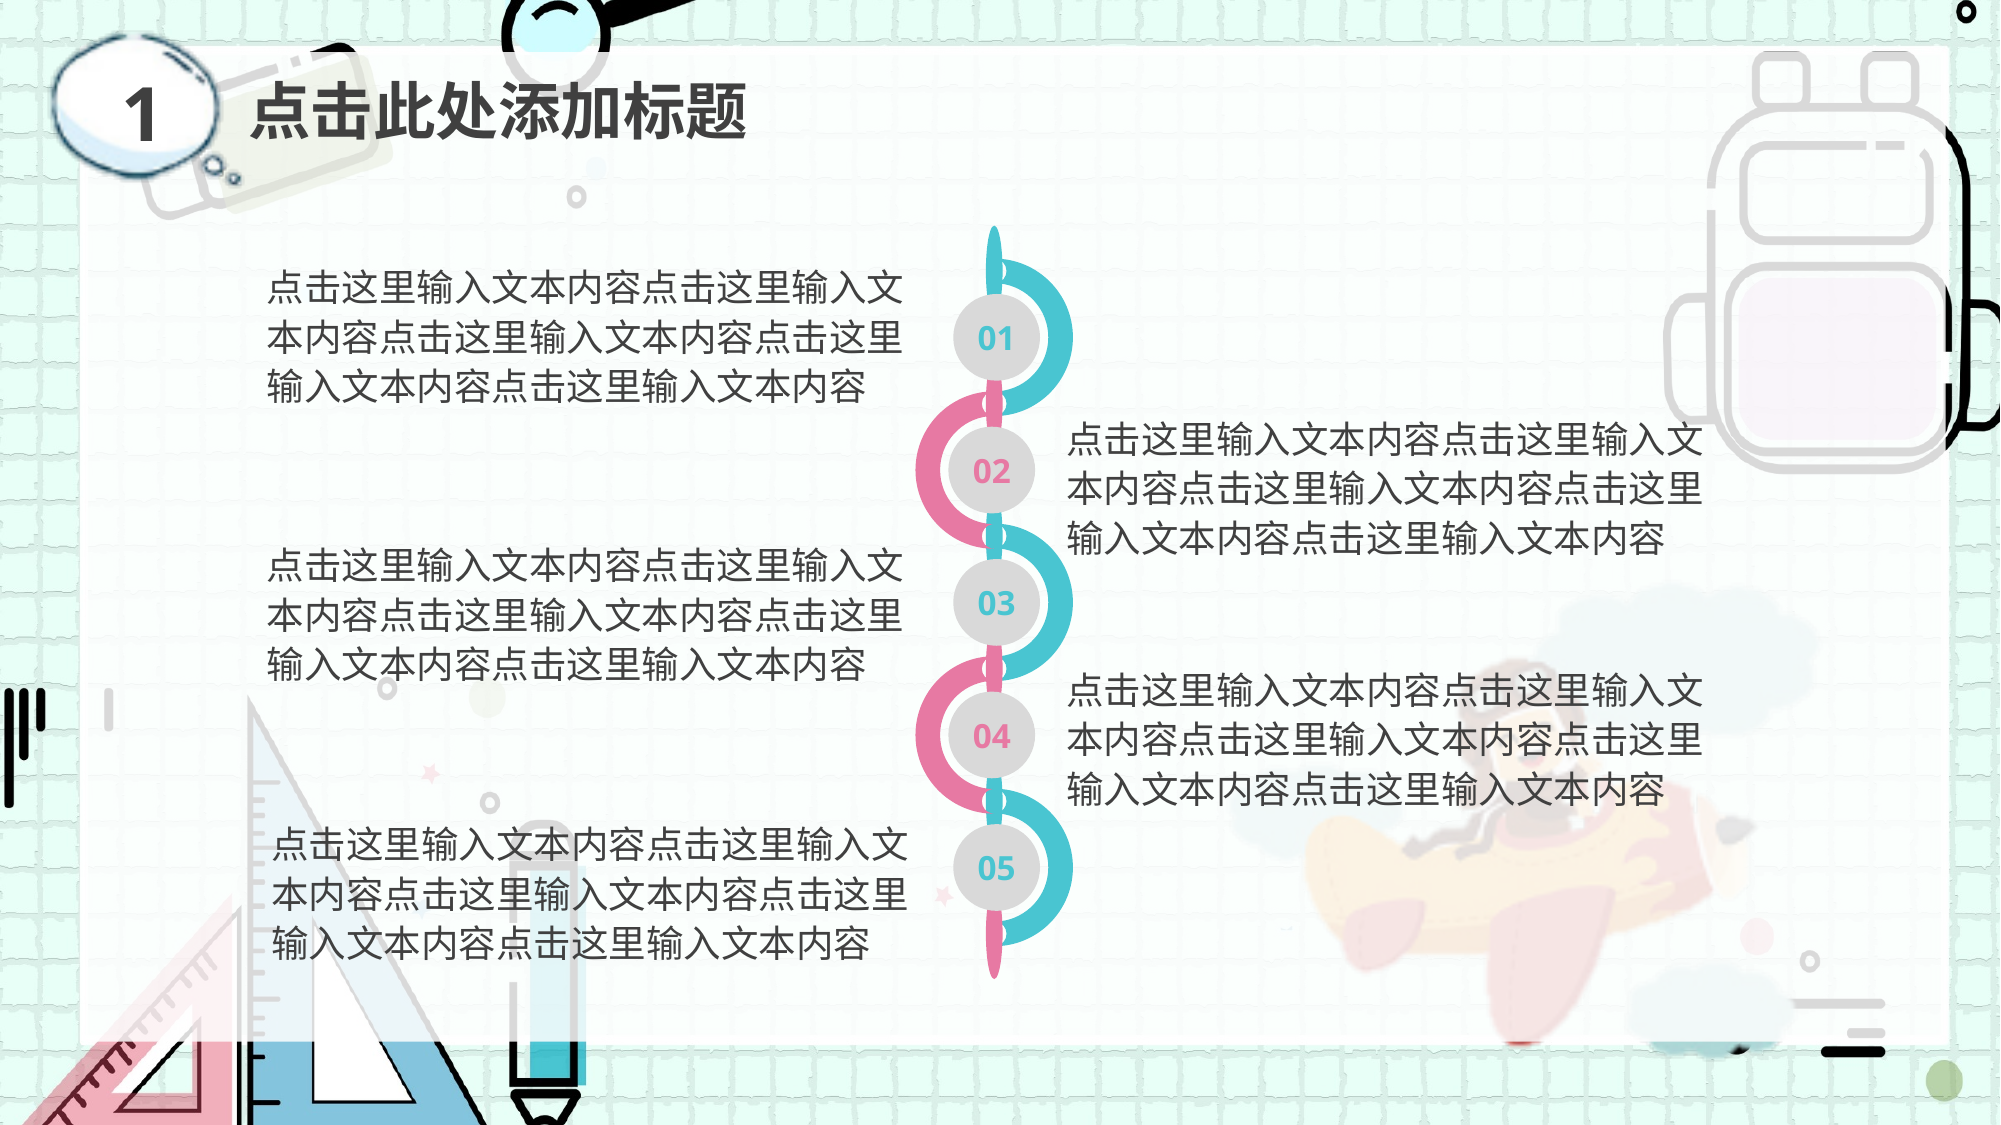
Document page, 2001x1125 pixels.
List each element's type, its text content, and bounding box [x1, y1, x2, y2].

picture [0, 0, 2000, 1125]
text_box 点击这里输入文本内容点击这里输入文本内容点击这里输入文本内容点击这里输入文本内容点击这里输入文本内容 [252, 530, 915, 694]
text_box 点击这里输入文本内容点击这里输入文本内容点击这里输入文本内容点击这里输入文本内容点击这里输入文本内容 [256, 809, 915, 973]
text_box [0, 0, 287, 225]
text_box 点击这里输入文本内容点击这里输入文本内容点击这里输入文本内容点击这里输入文本内容点击这里输入文本内容 [1073, 654, 1748, 819]
text_box 点击这里输入文本内容点击这里输入文本内容点击这里输入文本内容点击这里输入文本内容点击这里输入文本内容 [252, 252, 915, 416]
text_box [915, 225, 1073, 980]
text_box 点击此处添加标题 [287, 64, 892, 154]
text_box 点击这里输入文本内容点击这里输入文本内容点击这里输入文本内容点击这里输入文本内容点击这里输入文本内容 [1073, 403, 1748, 567]
